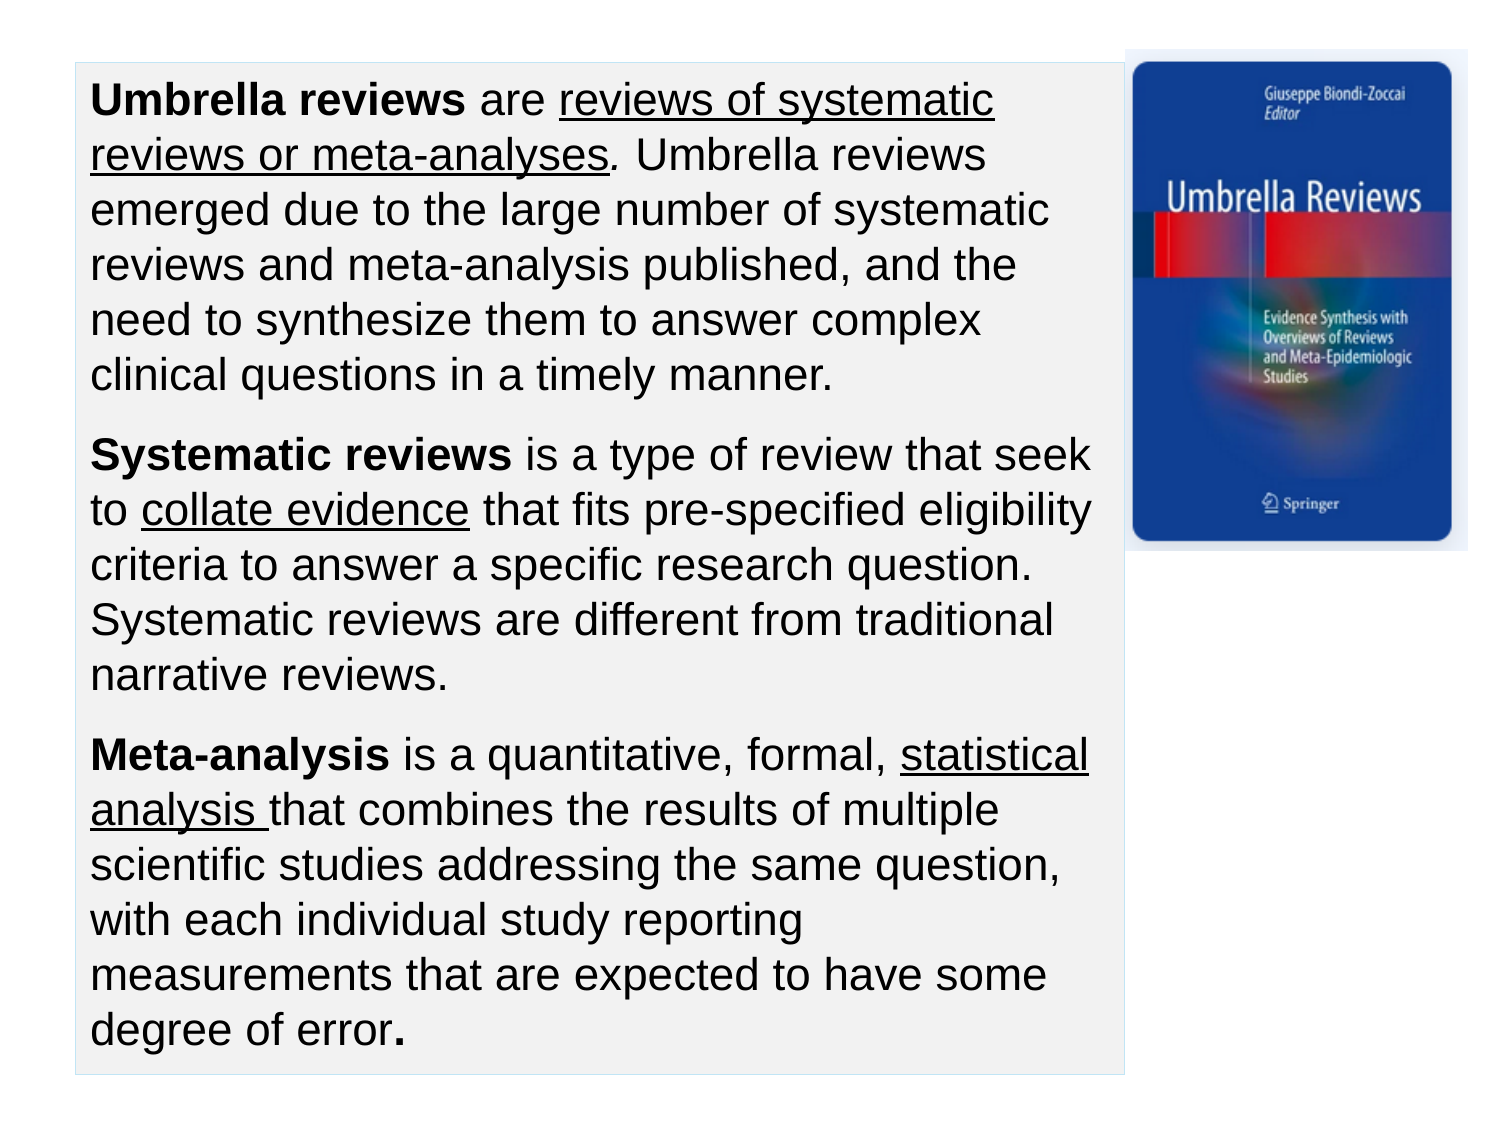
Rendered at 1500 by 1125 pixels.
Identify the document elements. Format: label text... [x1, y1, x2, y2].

list Umbrella reviews are reviews of systematic reviews or meta-analyses. Umbrella reviews emerged due to the large number of systematic reviews and meta-analysis published, and the need to synthesize them to answer complex clinical questions in a timely manner. Systematic reviews is a type of review that seek to collate evidence that fits pre-specified eligibility criteria to answer a specific research question. Systematic reviews are different from traditional narrative reviews. Meta-analysis is a quantitative, formal, statistical analysis that combines the results of multiple scientific studies addressing the same question, with each individual study reporting measurements that are expected to have some degree of error. [75, 62, 1125, 1075]
picture [1124, 49, 1469, 552]
